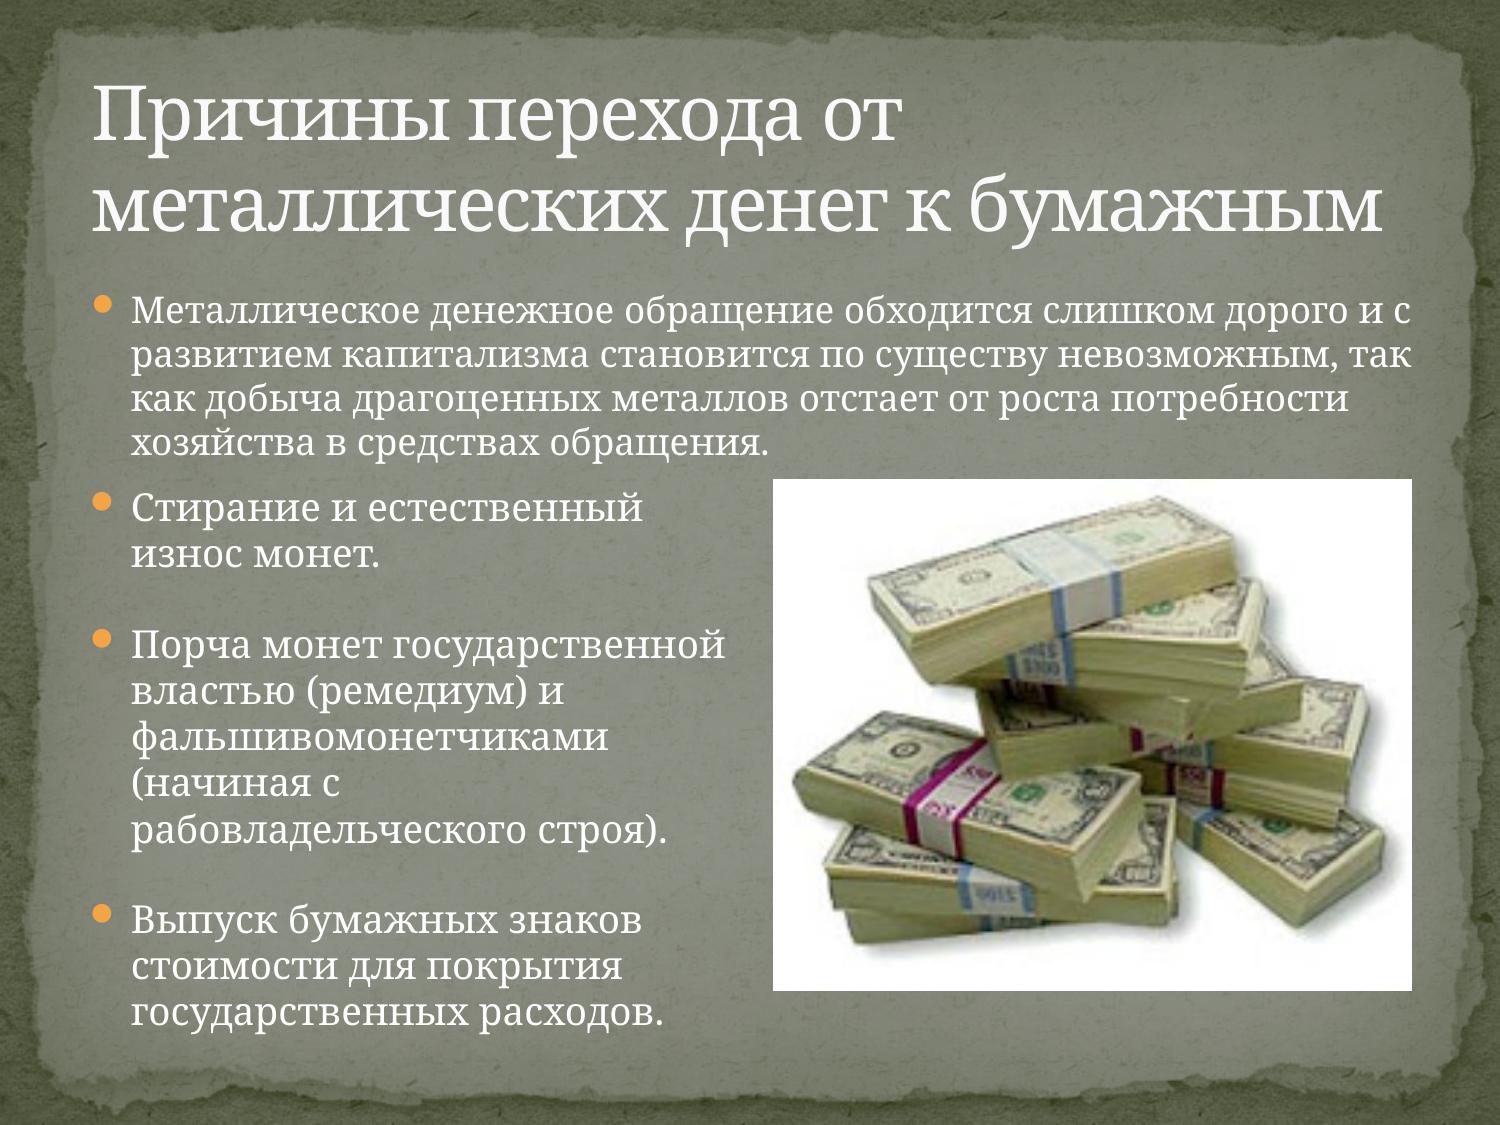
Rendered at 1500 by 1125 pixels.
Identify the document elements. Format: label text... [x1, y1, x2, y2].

title Причины перехода от металлических денег к бумажным [76, 54, 1427, 255]
list Стирание и естественный износ монет. Порча монет государственной властью (ремедиум) и фальшивомонетчиками (начиная с рабовладельческого строя). Выпуск бумажных знаков стоимости для покрытия государственных расходов. [75, 420, 741, 1071]
picture [773, 479, 1412, 991]
list Металлическое денежное обращение обходится слишком дорого и с развитием капитализма становится по существу невозможным, так как добыча драгоценных металлов отстает от роста потребности хозяйства в средствах обращения. [76, 278, 1429, 474]
